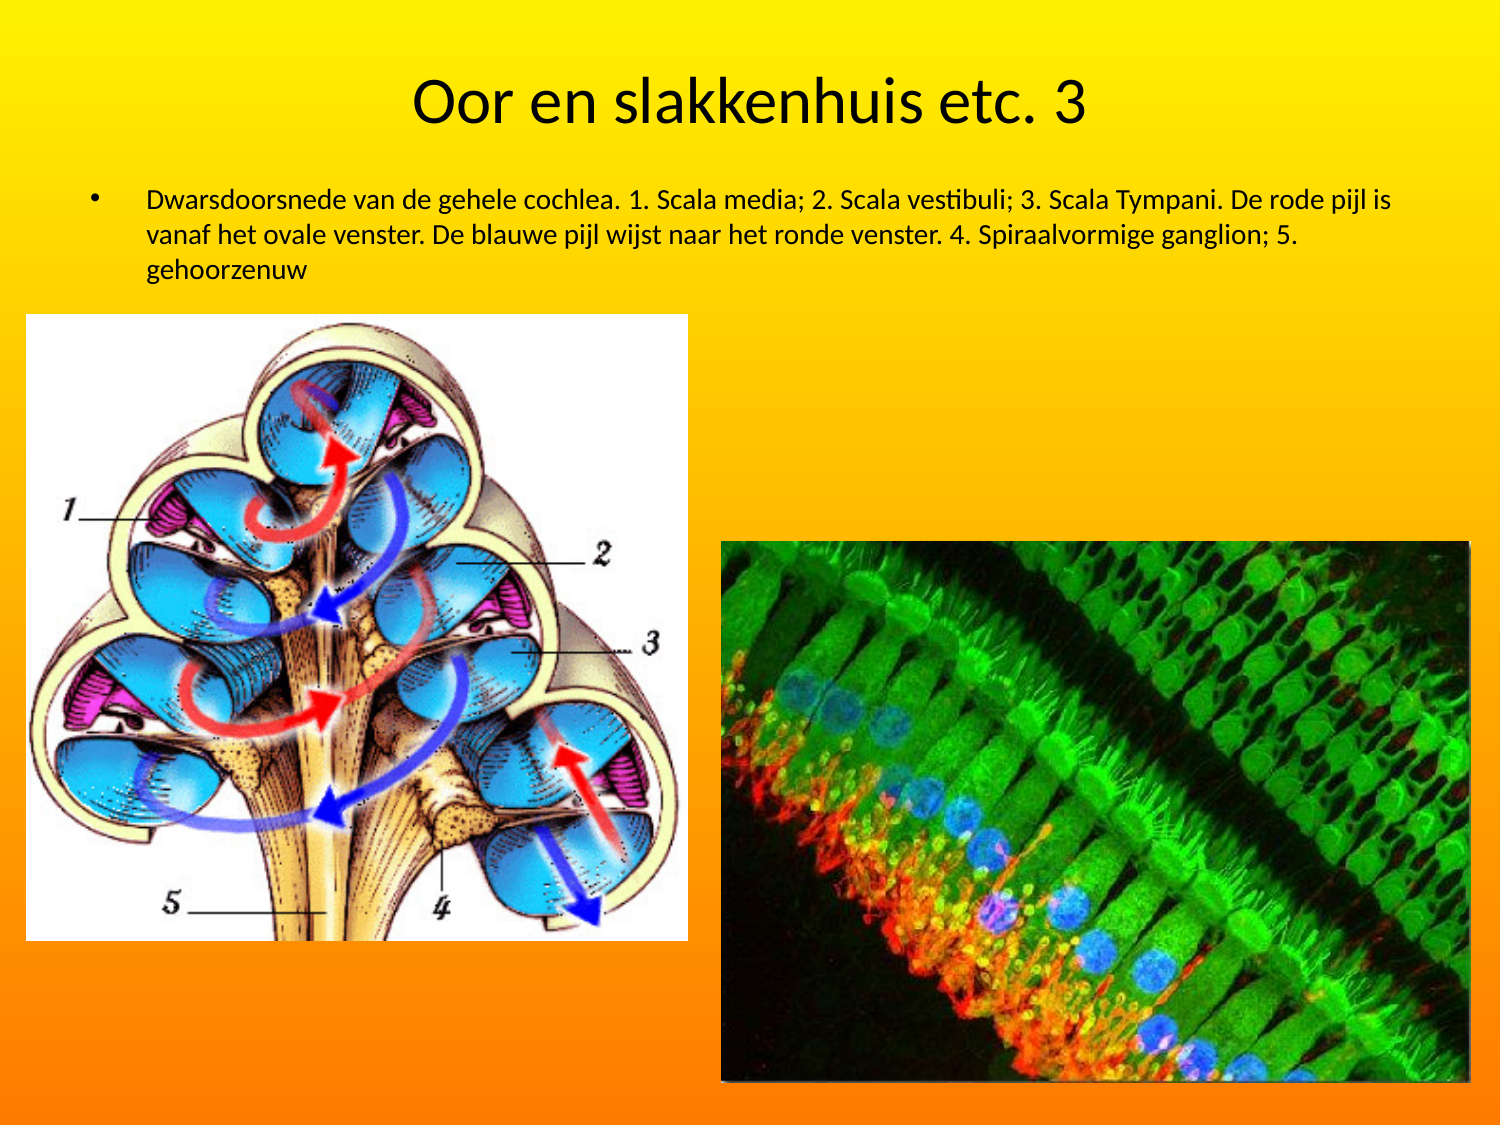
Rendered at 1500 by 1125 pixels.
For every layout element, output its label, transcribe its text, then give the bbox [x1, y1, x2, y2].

list Dwarsdoorsnede van de gehele cochlea. 1. Scala media; 2. Scala vestibuli; 3. Scala Tympani. De rode pijl is vanaf het ovale venster. De blauwe pijl wijst naar het ronde venster. 4. Spiraalvormige ganglion; 5. gehoorzenuw [75, 172, 1425, 1083]
picture [721, 541, 1471, 1083]
picture [25, 314, 689, 941]
title Oor en slakkenhuis etc. 3 [75, 45, 1425, 149]
